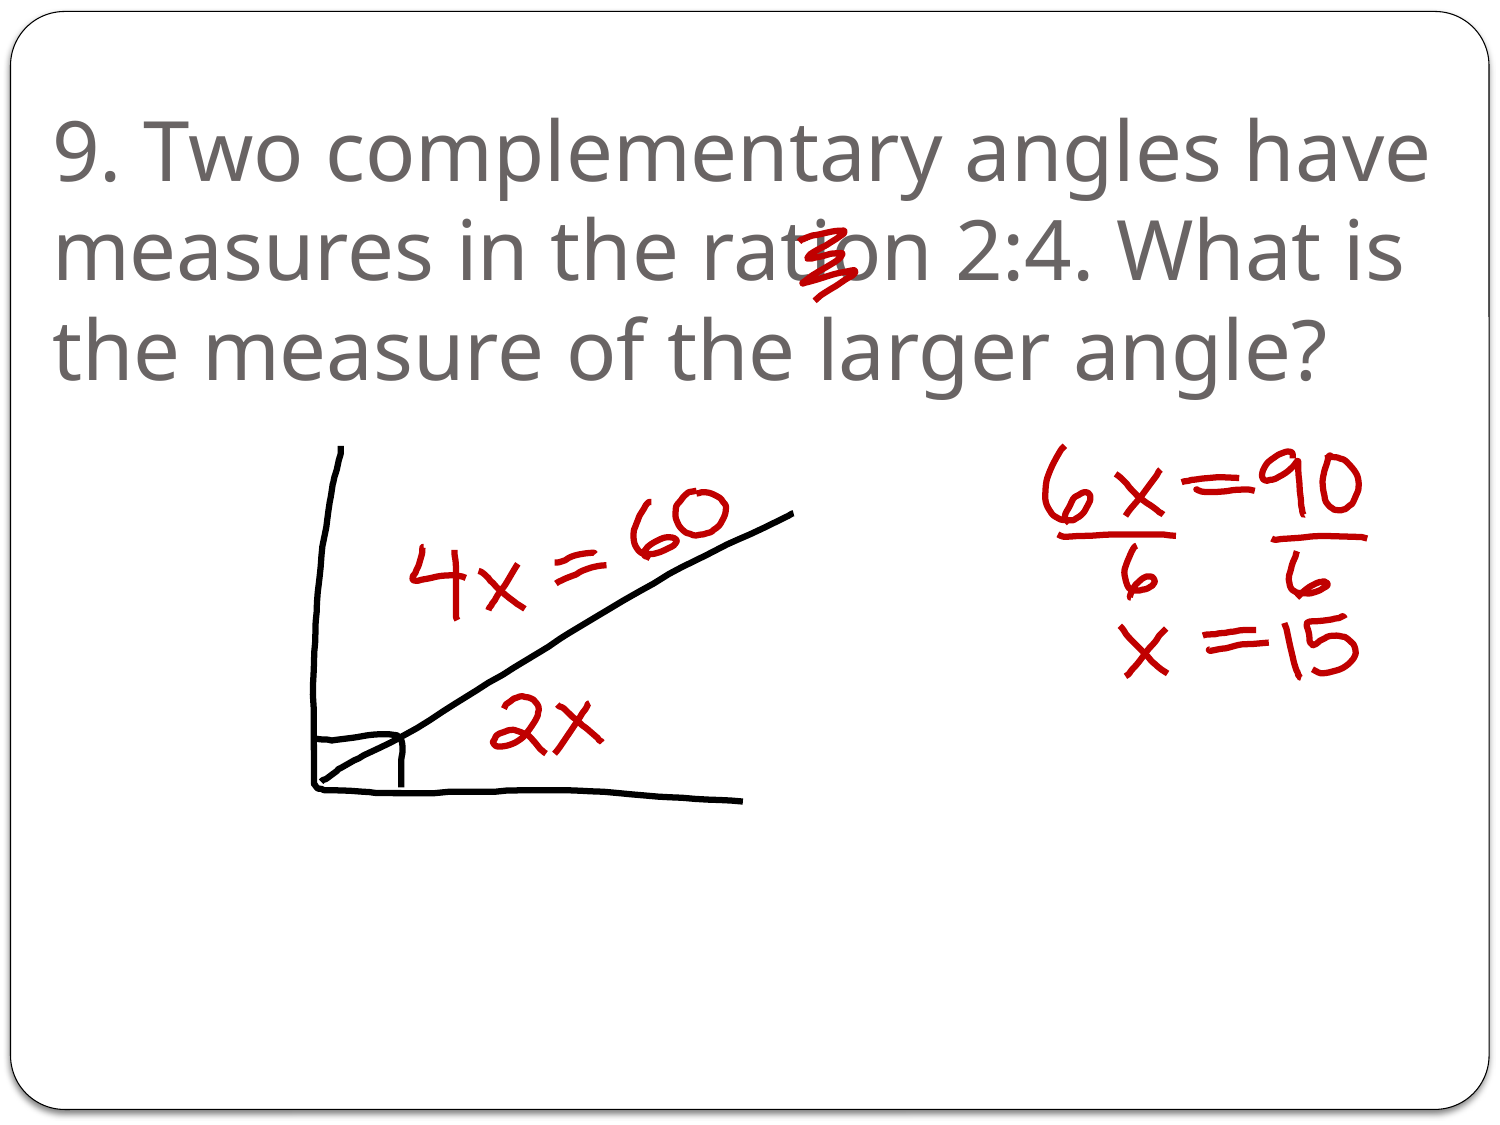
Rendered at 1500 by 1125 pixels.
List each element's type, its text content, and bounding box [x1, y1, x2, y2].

text_box [478, 570, 501, 591]
text_box [312, 445, 558, 739]
text_box [1195, 488, 1255, 493]
text_box [1181, 476, 1240, 483]
text_box [1123, 544, 1156, 599]
text_box [555, 564, 607, 585]
text_box [1261, 450, 1305, 516]
text_box [1283, 622, 1302, 679]
text_box [1119, 625, 1146, 653]
text_box [674, 489, 727, 537]
text_box [356, 738, 404, 788]
text_box [632, 501, 678, 559]
text_box [1140, 497, 1164, 516]
text_box [457, 571, 467, 579]
text_box [1208, 641, 1269, 652]
text_box [411, 546, 455, 582]
text_box [1271, 535, 1368, 541]
text_box [554, 551, 596, 564]
text_box [313, 644, 743, 803]
text_box [312, 733, 400, 760]
text_box [578, 721, 603, 743]
text_box [1288, 550, 1329, 599]
text_box [556, 703, 577, 721]
text_box [1115, 473, 1141, 498]
text_box [1125, 627, 1167, 677]
text_box [1145, 653, 1169, 675]
text_box [1321, 454, 1360, 512]
text_box [453, 549, 459, 621]
text_box [1124, 469, 1162, 517]
text_box [320, 512, 794, 783]
text_box [798, 229, 856, 302]
text_box [1057, 533, 1176, 538]
text_box [487, 563, 519, 611]
text_box [501, 590, 526, 610]
text_box [1306, 615, 1357, 675]
text_box [1202, 629, 1257, 637]
text_box [553, 702, 590, 755]
title 9. Two complementary angles have measures in the ration 2:4. What is the measure of the larger angle? [37, 45, 1463, 413]
text_box [1044, 445, 1092, 524]
text_box [492, 695, 547, 755]
